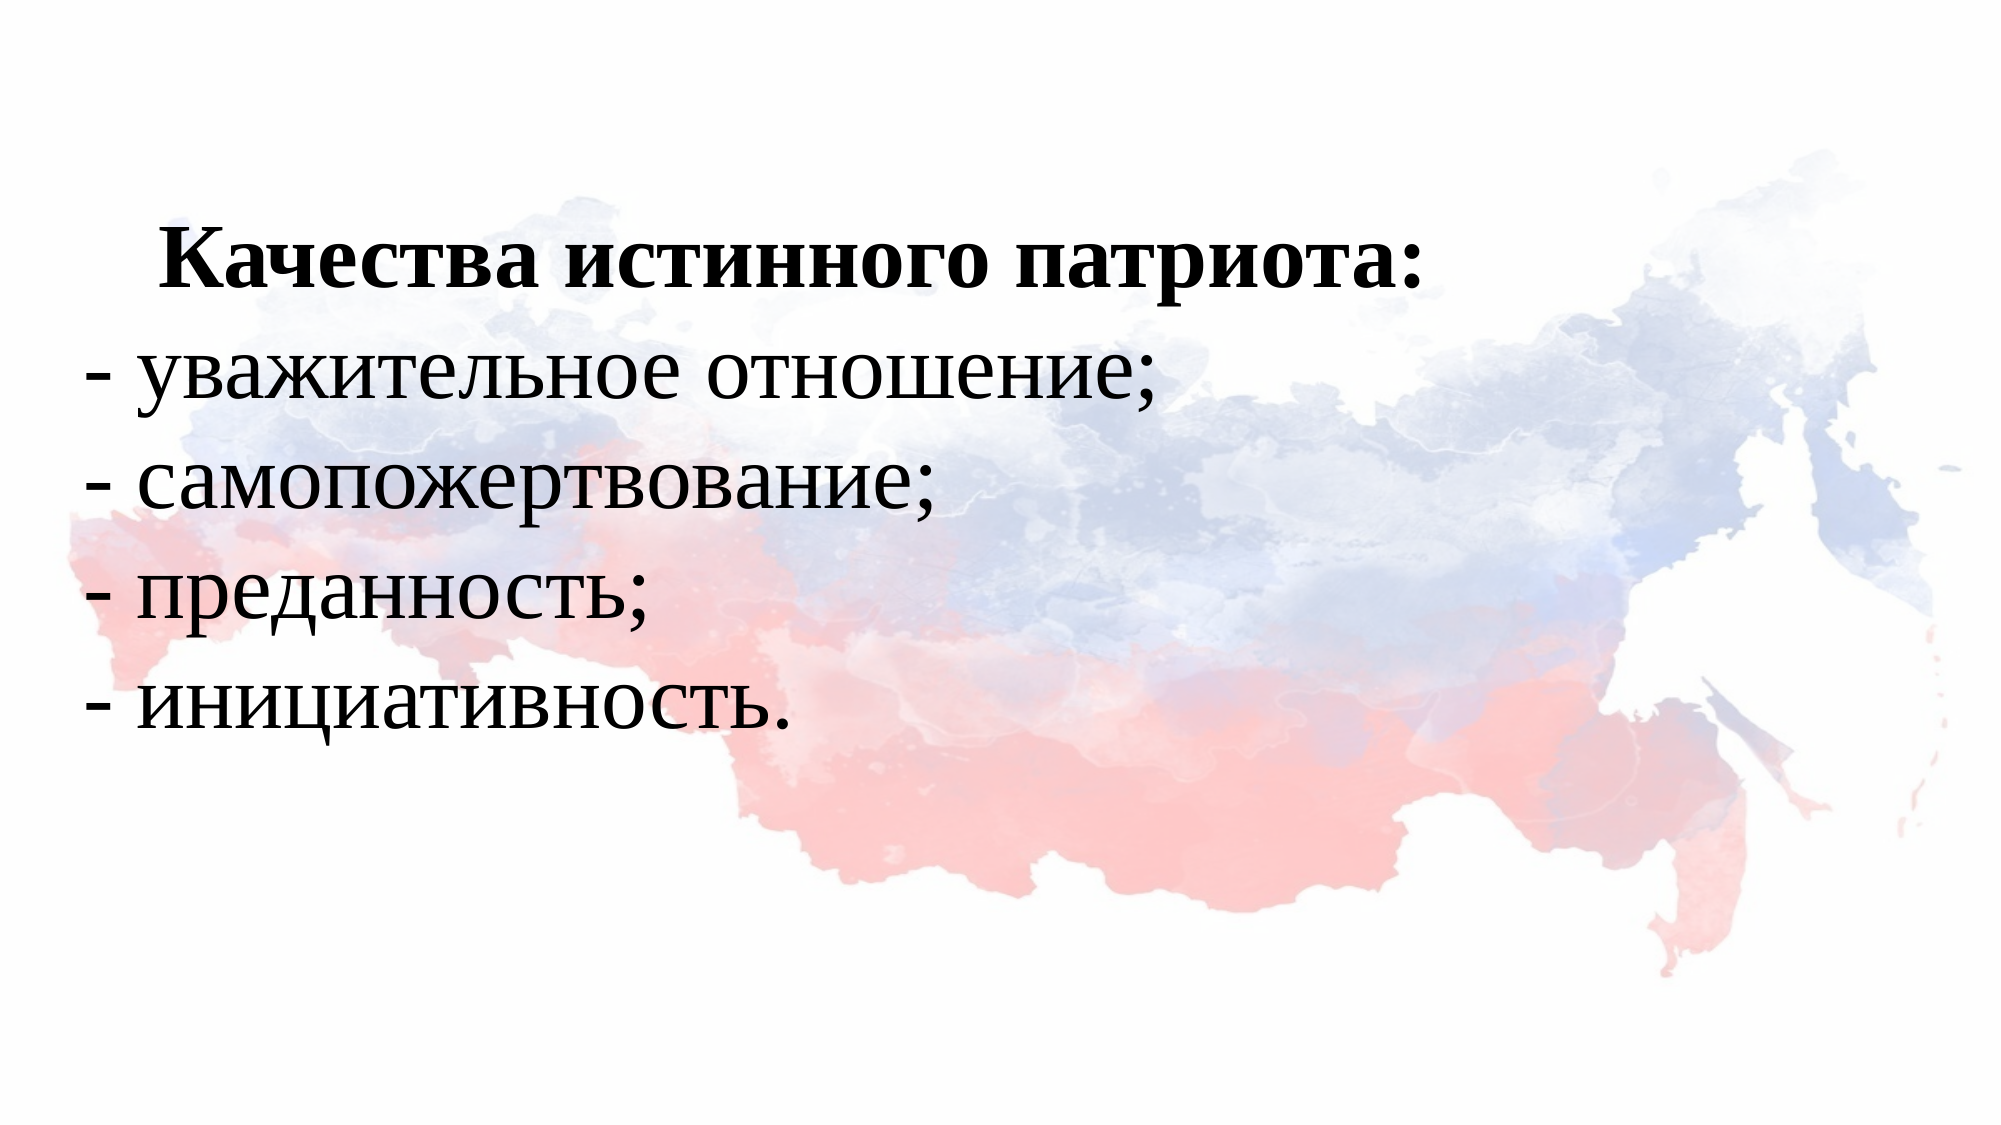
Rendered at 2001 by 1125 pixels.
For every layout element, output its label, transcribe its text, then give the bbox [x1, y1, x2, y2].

title Качества истинного патриота: - уважительное отношение; - самопожертвование; - преданность; - инициативность. [68, 188, 2000, 842]
